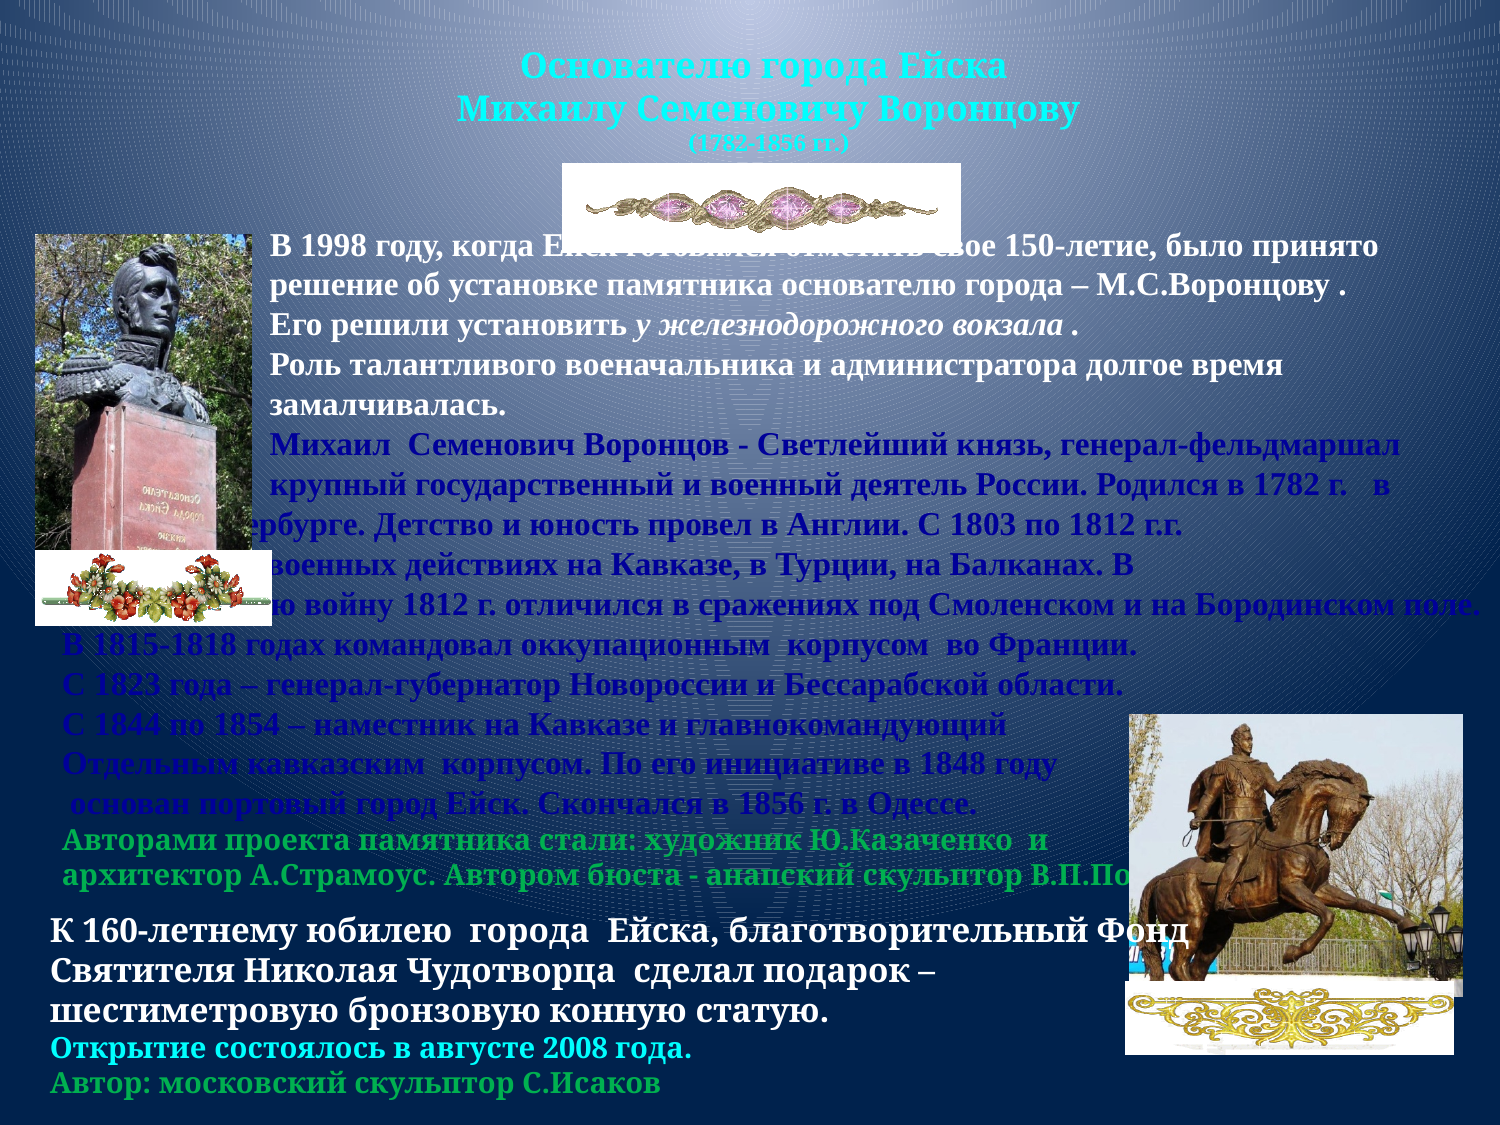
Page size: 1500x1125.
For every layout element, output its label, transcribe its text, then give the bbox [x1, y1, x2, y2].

picture [562, 163, 962, 253]
text_box К 160-летнему юбилею города Ейска, благотворительный Фонд Святителя Николая Чудотворца сделал подарок – шестиметровую бронзовую конную статую. Открытие состоялось в августе 2008 года. Автор: московский скульптор С.Исаков [35, 902, 1500, 1125]
picture [1124, 981, 1454, 1055]
picture [34, 234, 272, 626]
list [1128, 714, 1463, 997]
text_box В 1998 году, когда Ейск готовился отметить свое 150-летие, было принято решение об установке памятника основателю города – М.С.Воронцову . Его решили установить у железнодорожного вокзала . Роль талантливого военачальника и администратора долгое время замалчивалась. Михаил Семенович Воронцов - Светлейший князь, генерал-фельдмаршал крупный государственный и военный деятель России. Родился в 1782 г. в г.Санкт-Петербурге. Детство и юность провел в Англии. С 1803 по 1812 г.г. участвовал в военных действиях на Кавказе, в Турции, на Балканах. В Отечественную войну 1812 г. отличился в сражениях под Смоленском и на Бородинском поле. В 1815-1818 годах командовал оккупационным корпусом во Франции. С 1823 года – генерал-губернатор Новороссии и Бессарабской области. С 1844 по 1854 – наместник на Кавказе и главнокомандующий Отдельным кавказским корпусом. По его инициативе в 1848 году основан портовый город Ейск. Скончался в 1856 г. в Одессе. Авторами проекта памятника стали: художник Ю.Казаченко и архитектор А.Страмоус. Автором бюста - анапский скульптор В.П.Попов. [46, 215, 1500, 902]
title Основателю города Ейска Михаилу Семеновичу Воронцову (1782-1856 гг.) [93, 35, 1444, 164]
